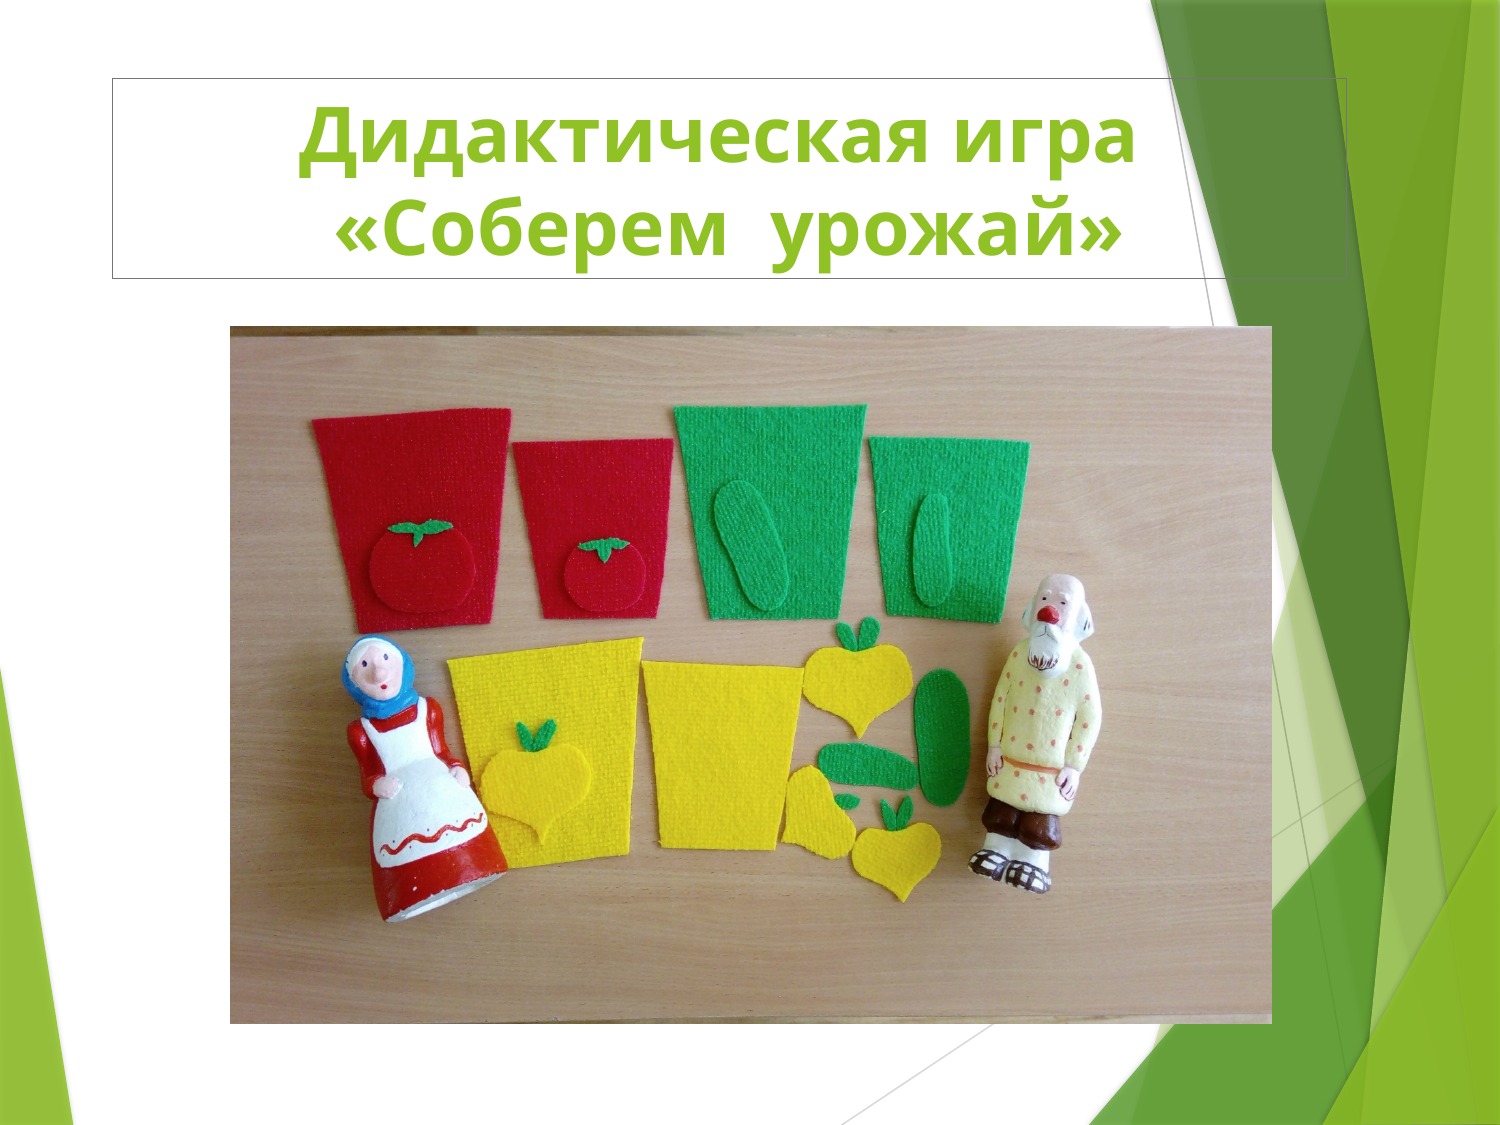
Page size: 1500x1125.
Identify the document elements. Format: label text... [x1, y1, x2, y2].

title Дидактическая игра «Соберем урожай» [112, 78, 1347, 279]
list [229, 325, 1273, 1024]
